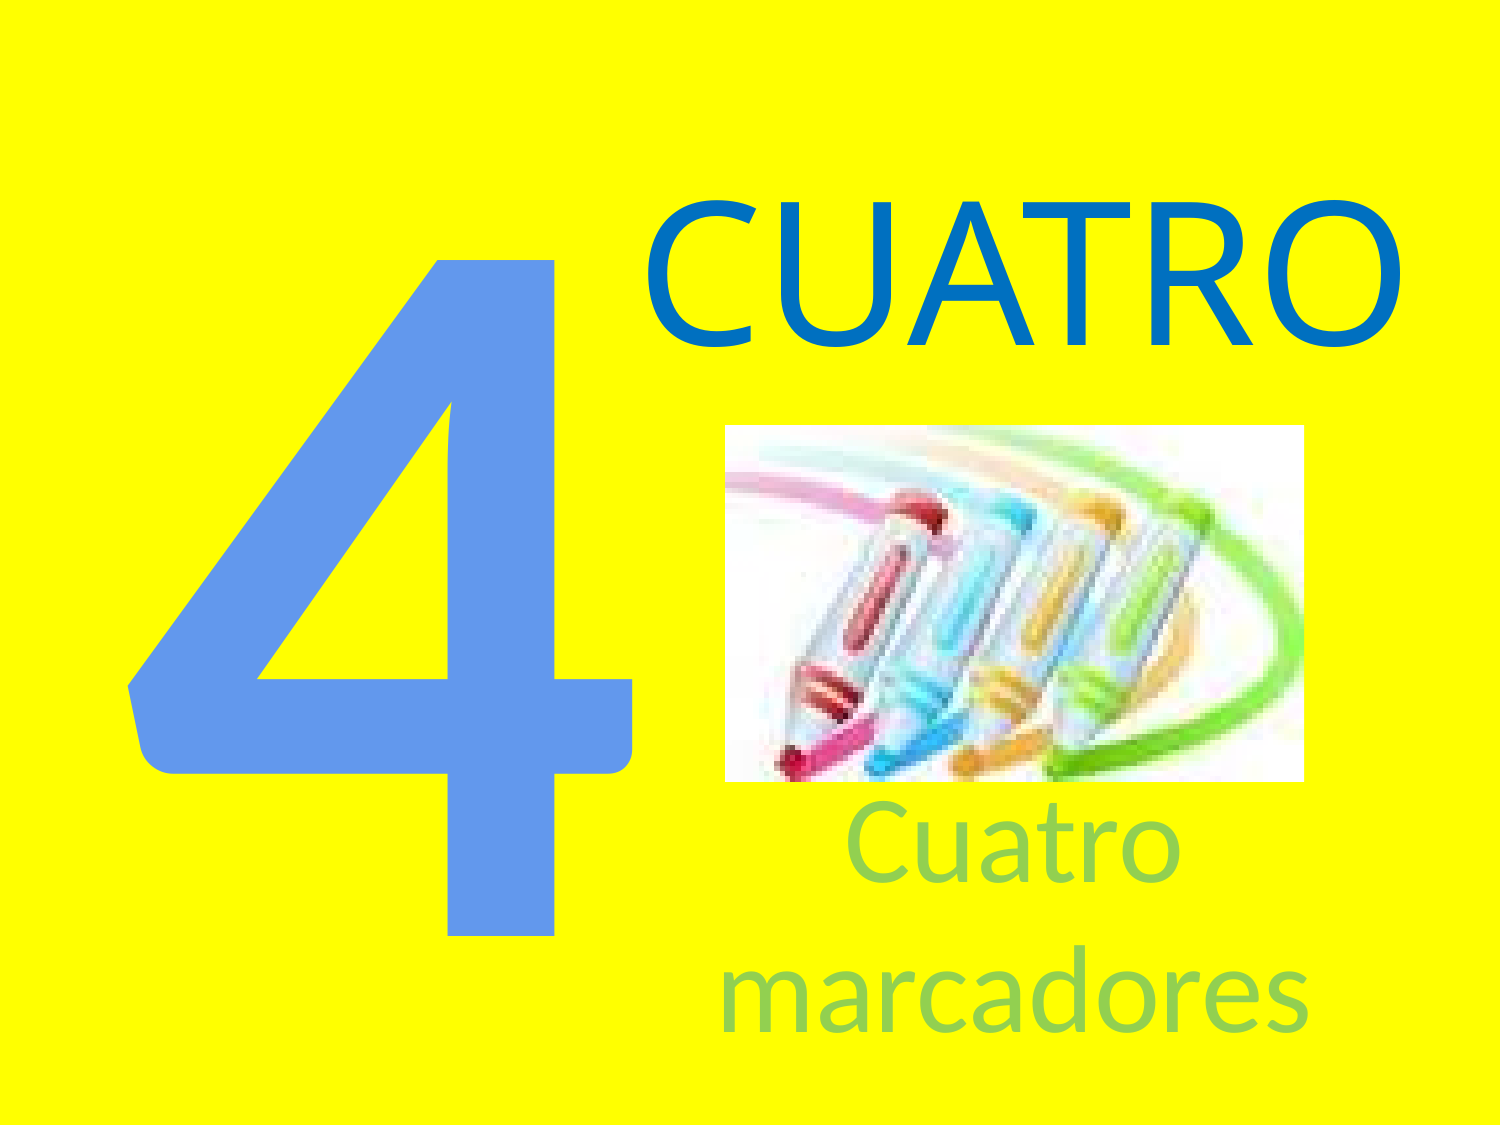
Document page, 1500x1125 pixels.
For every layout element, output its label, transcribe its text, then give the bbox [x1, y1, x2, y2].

text_box 4 [105, 0, 664, 1125]
subtitle CUATRO [664, 137, 1500, 425]
text_box Cuatro marcadores [609, 749, 1419, 1065]
picture [724, 424, 1305, 782]
